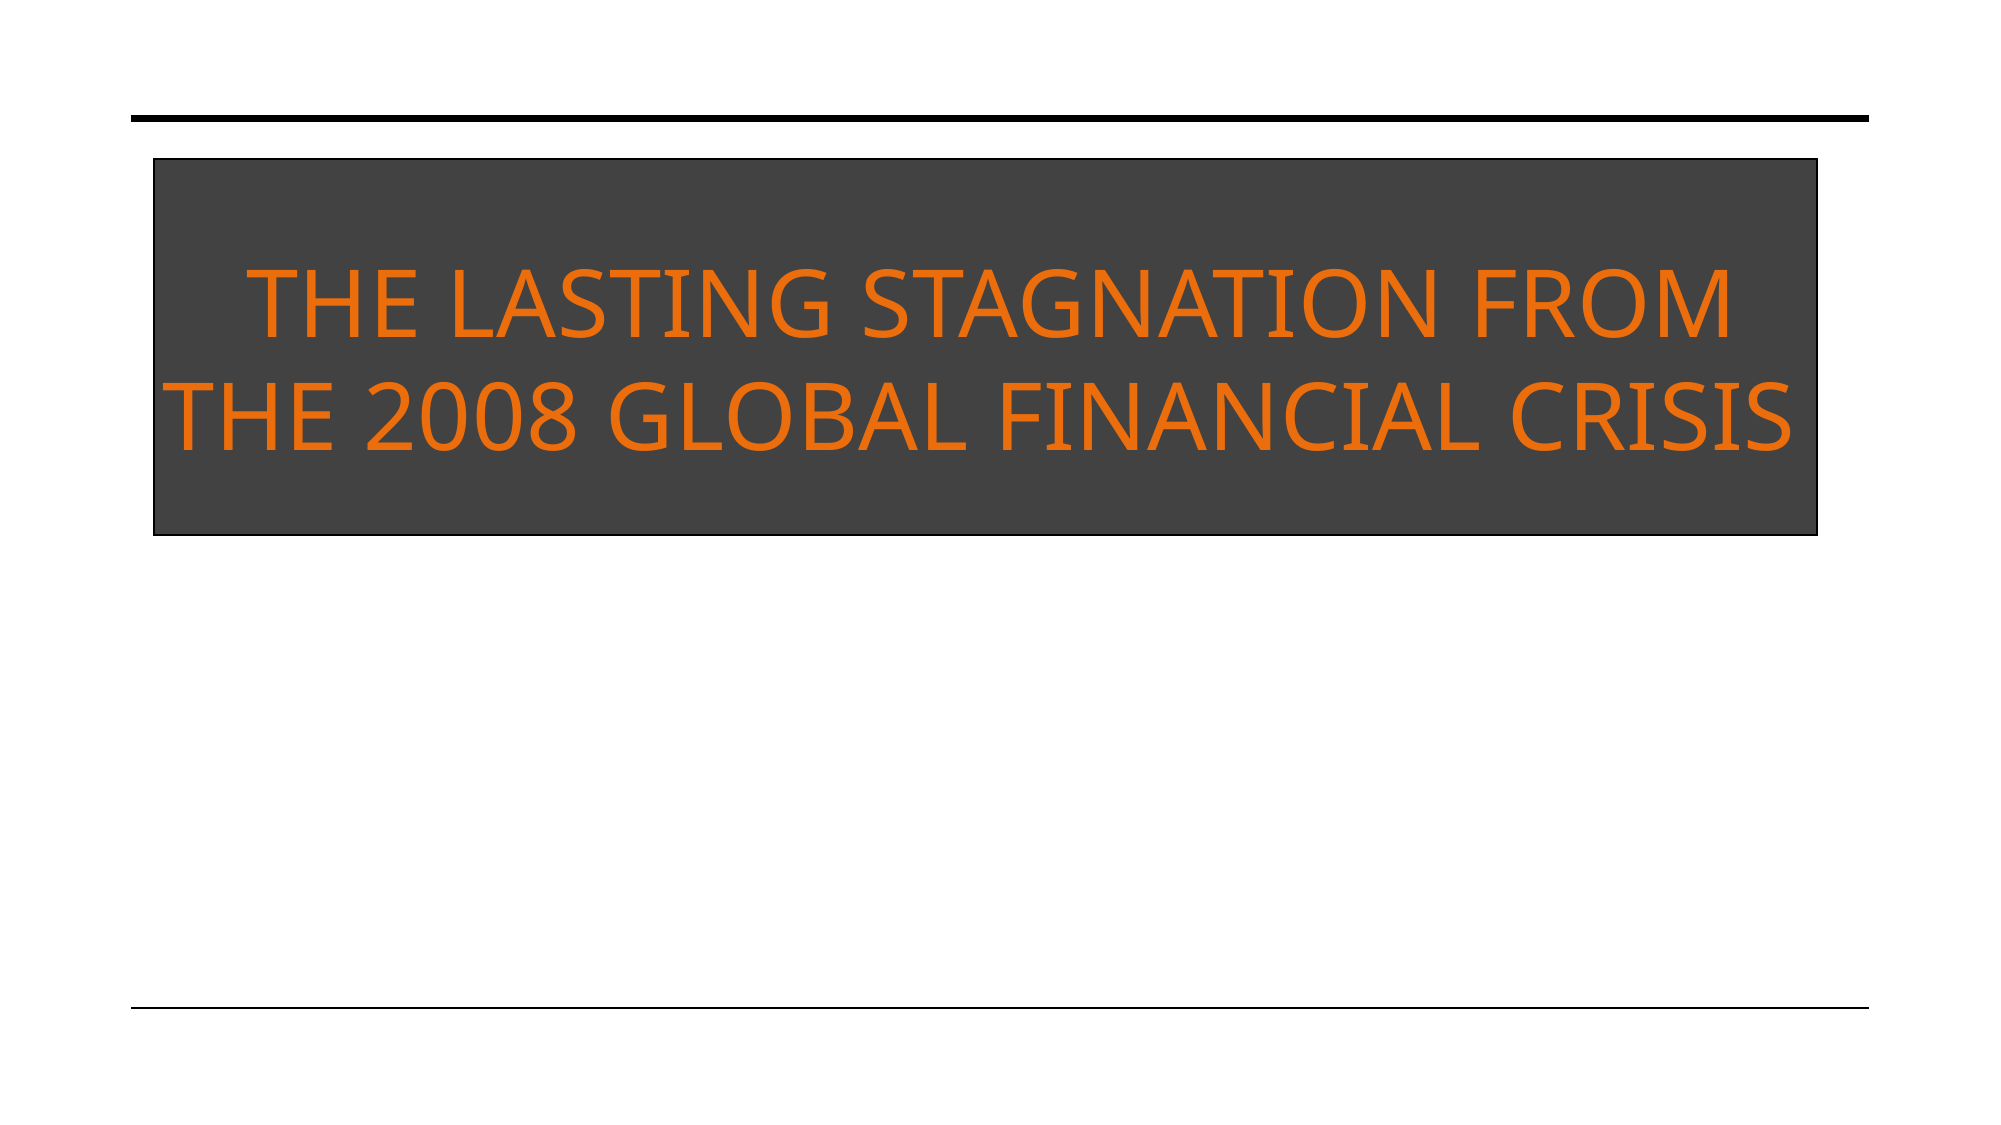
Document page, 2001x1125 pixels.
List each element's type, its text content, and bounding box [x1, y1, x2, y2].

title The Lasting Stagnation from the 2008 Global Financial Crisis [135, 189, 1851, 524]
text_box [153, 524, 1818, 536]
text_box [153, 158, 1818, 189]
